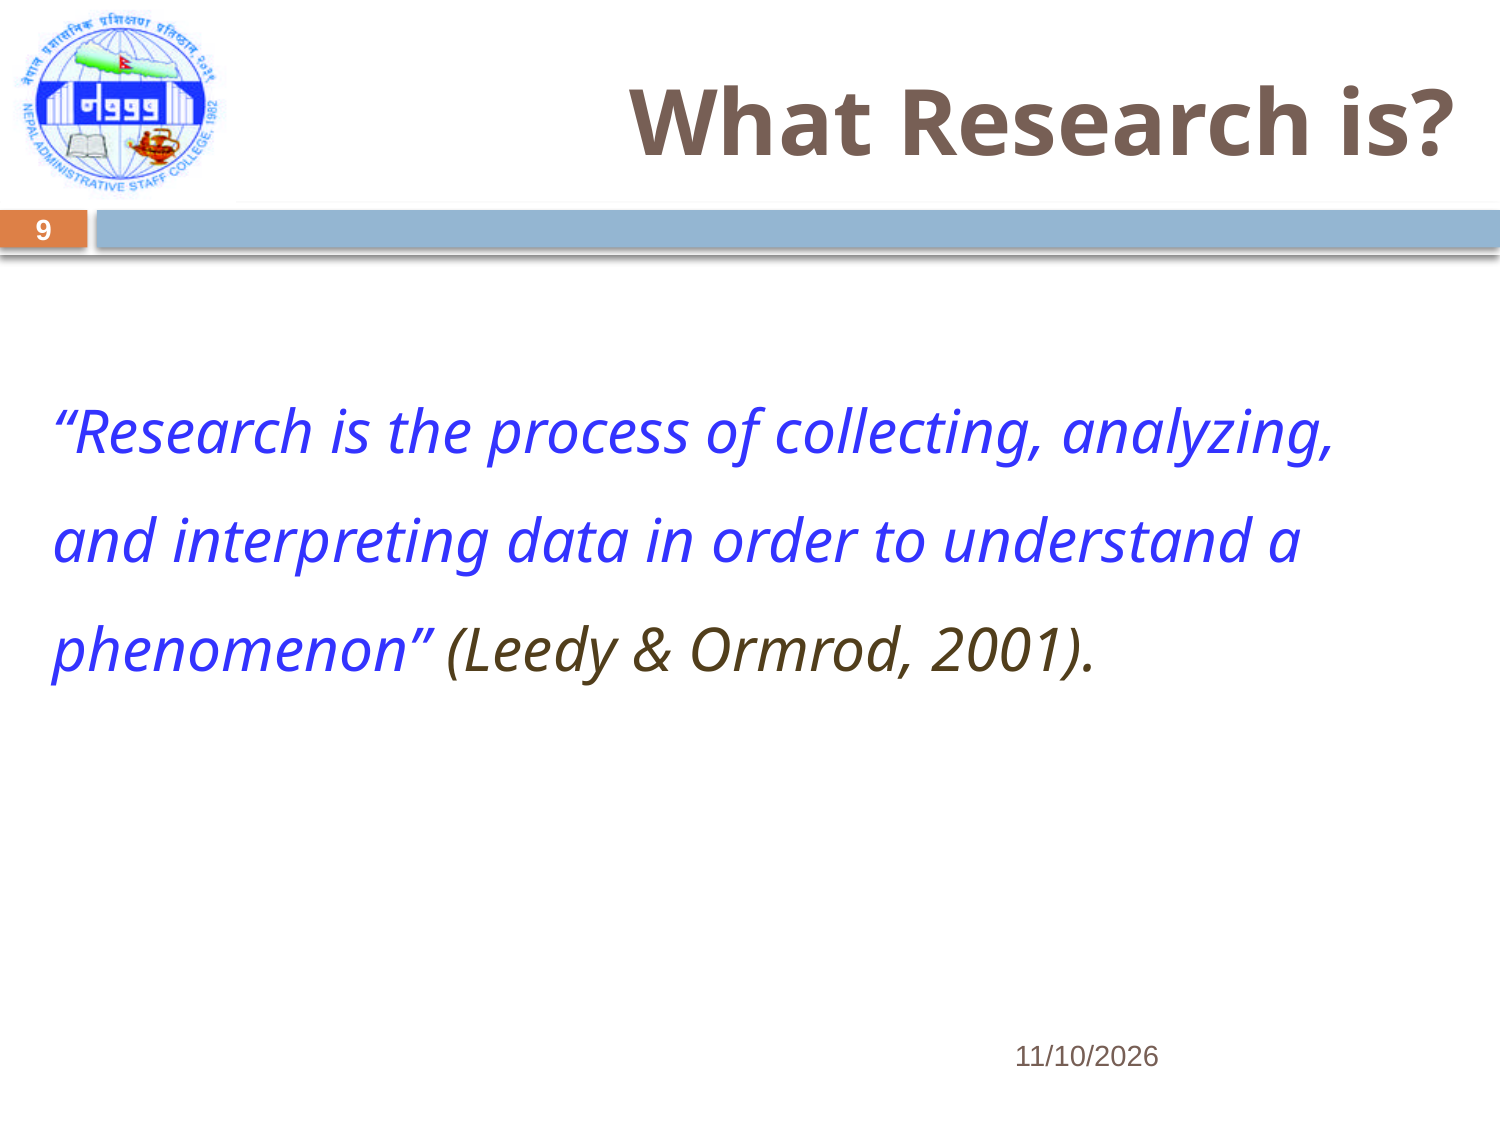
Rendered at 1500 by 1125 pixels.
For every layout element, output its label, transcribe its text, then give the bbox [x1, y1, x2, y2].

list “Research is the process of collecting, analyzing, and interpreting data in order to understand a phenomenon” (Leedy & Ormrod, 2001). [37, 262, 1463, 1063]
slide_number 9 [0, 208, 88, 249]
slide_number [999, 1025, 1438, 1085]
picture [1, 0, 236, 208]
title What Research is? [218, 37, 1471, 200]
